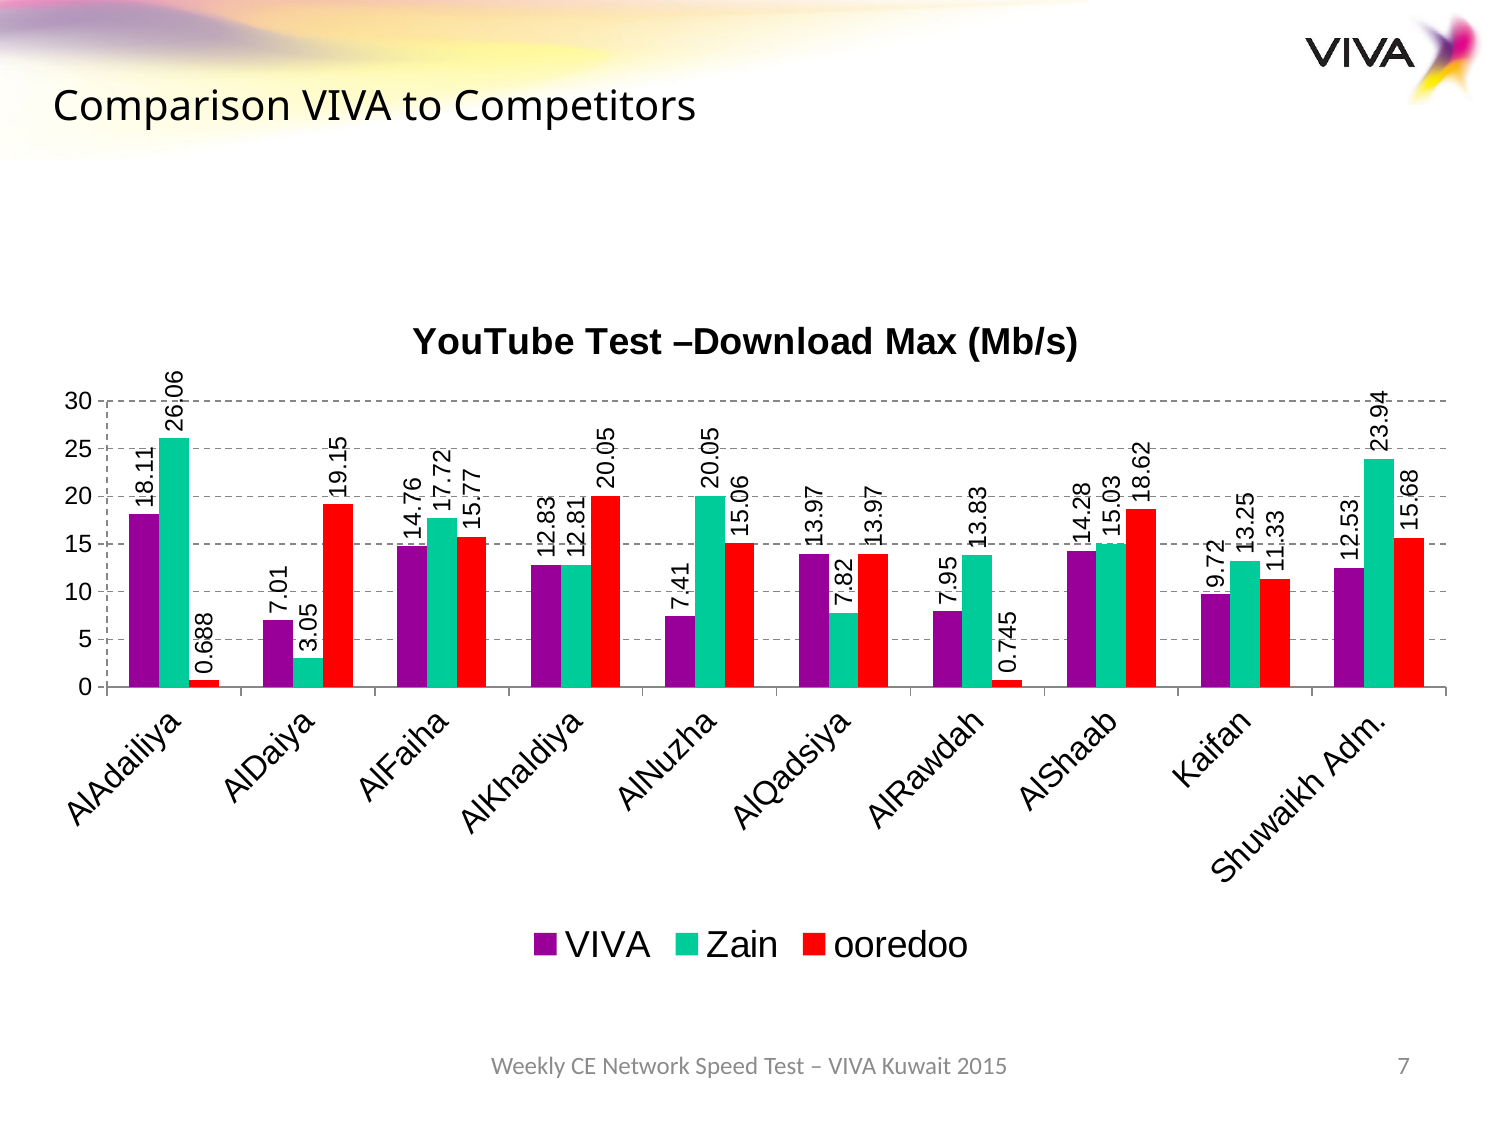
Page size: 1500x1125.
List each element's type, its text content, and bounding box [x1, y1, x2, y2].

picture [0, 0, 1089, 160]
picture [1300, 12, 1485, 105]
text_box Comparison VIVA to Competitors [37, 24, 1278, 184]
text_box Weekly CE Network Speed Test – VIVA Kuwait 2015 [205, 1042, 1074, 1103]
chart [27, 287, 1476, 974]
text_box 7 [1074, 1042, 1425, 1103]
